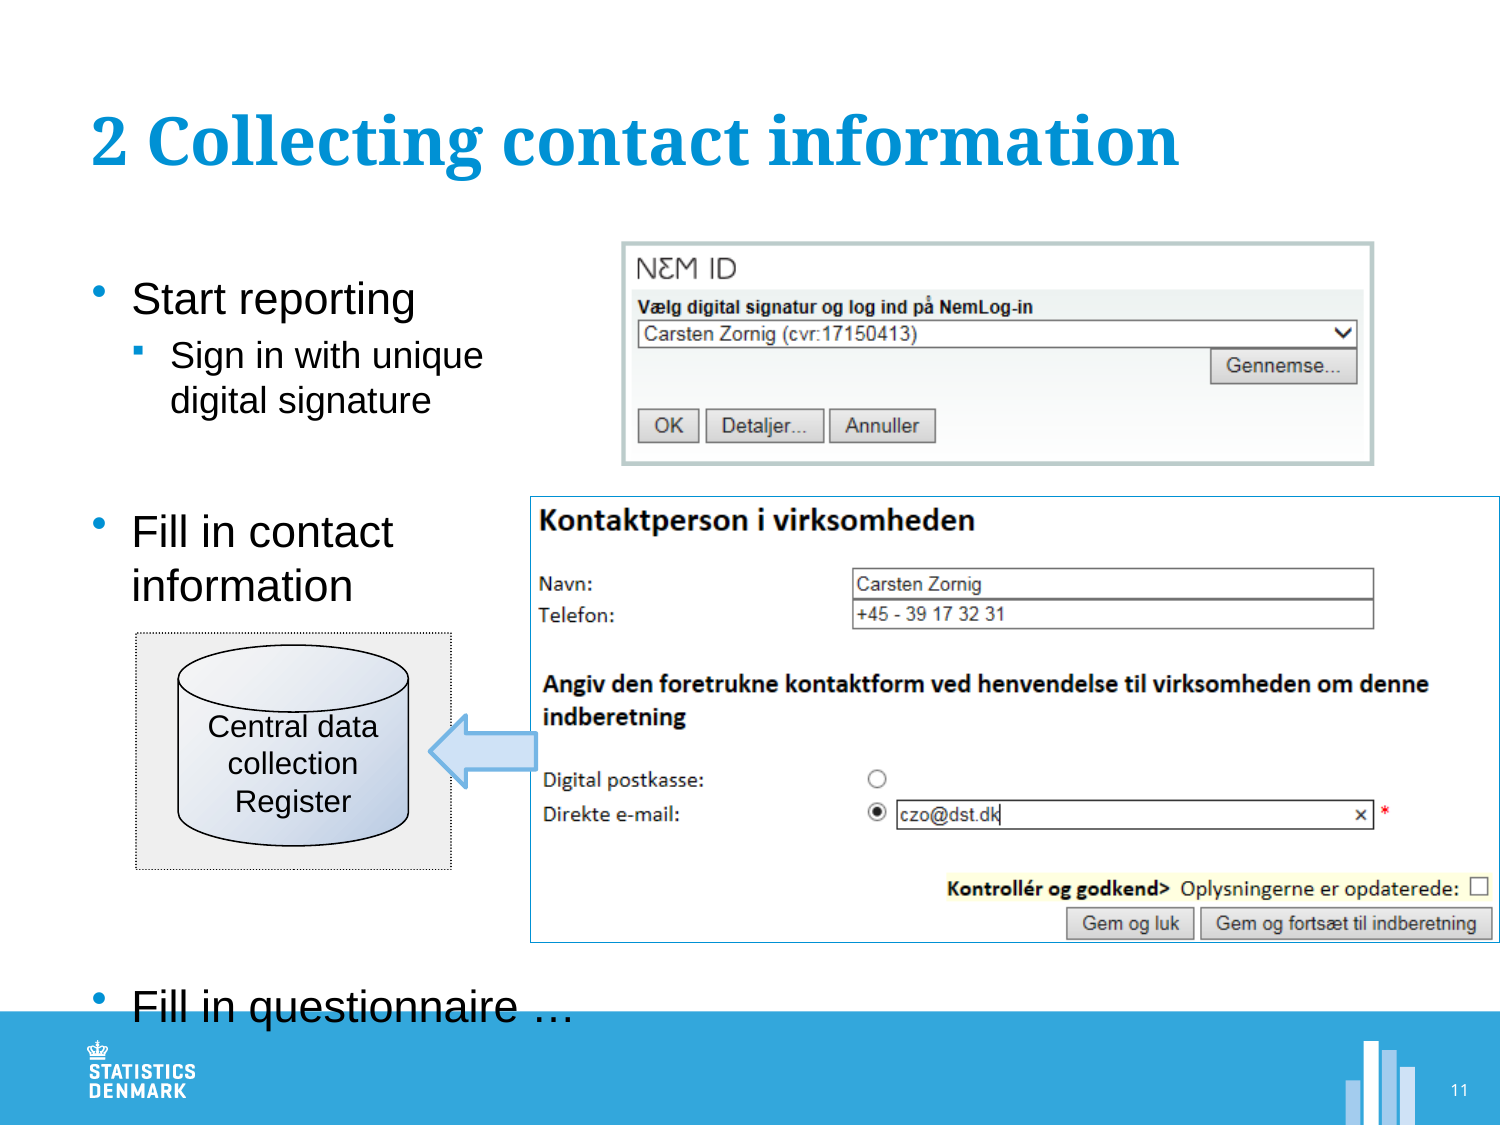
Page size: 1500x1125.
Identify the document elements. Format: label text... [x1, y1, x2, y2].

text_box Central data collection Register [178, 645, 409, 846]
picture [87, 1047, 195, 1098]
picture [619, 239, 1377, 467]
list Start reporting Sign in with unique digital signature Fill in contact information Fill in questionnaire … [76, 262, 1425, 1047]
text_box [135, 633, 452, 870]
text_box [427, 713, 524, 790]
picture [529, 498, 1498, 941]
slide_number 11 [1425, 1068, 1495, 1113]
title 2 Collecting contact information [76, 45, 1424, 233]
